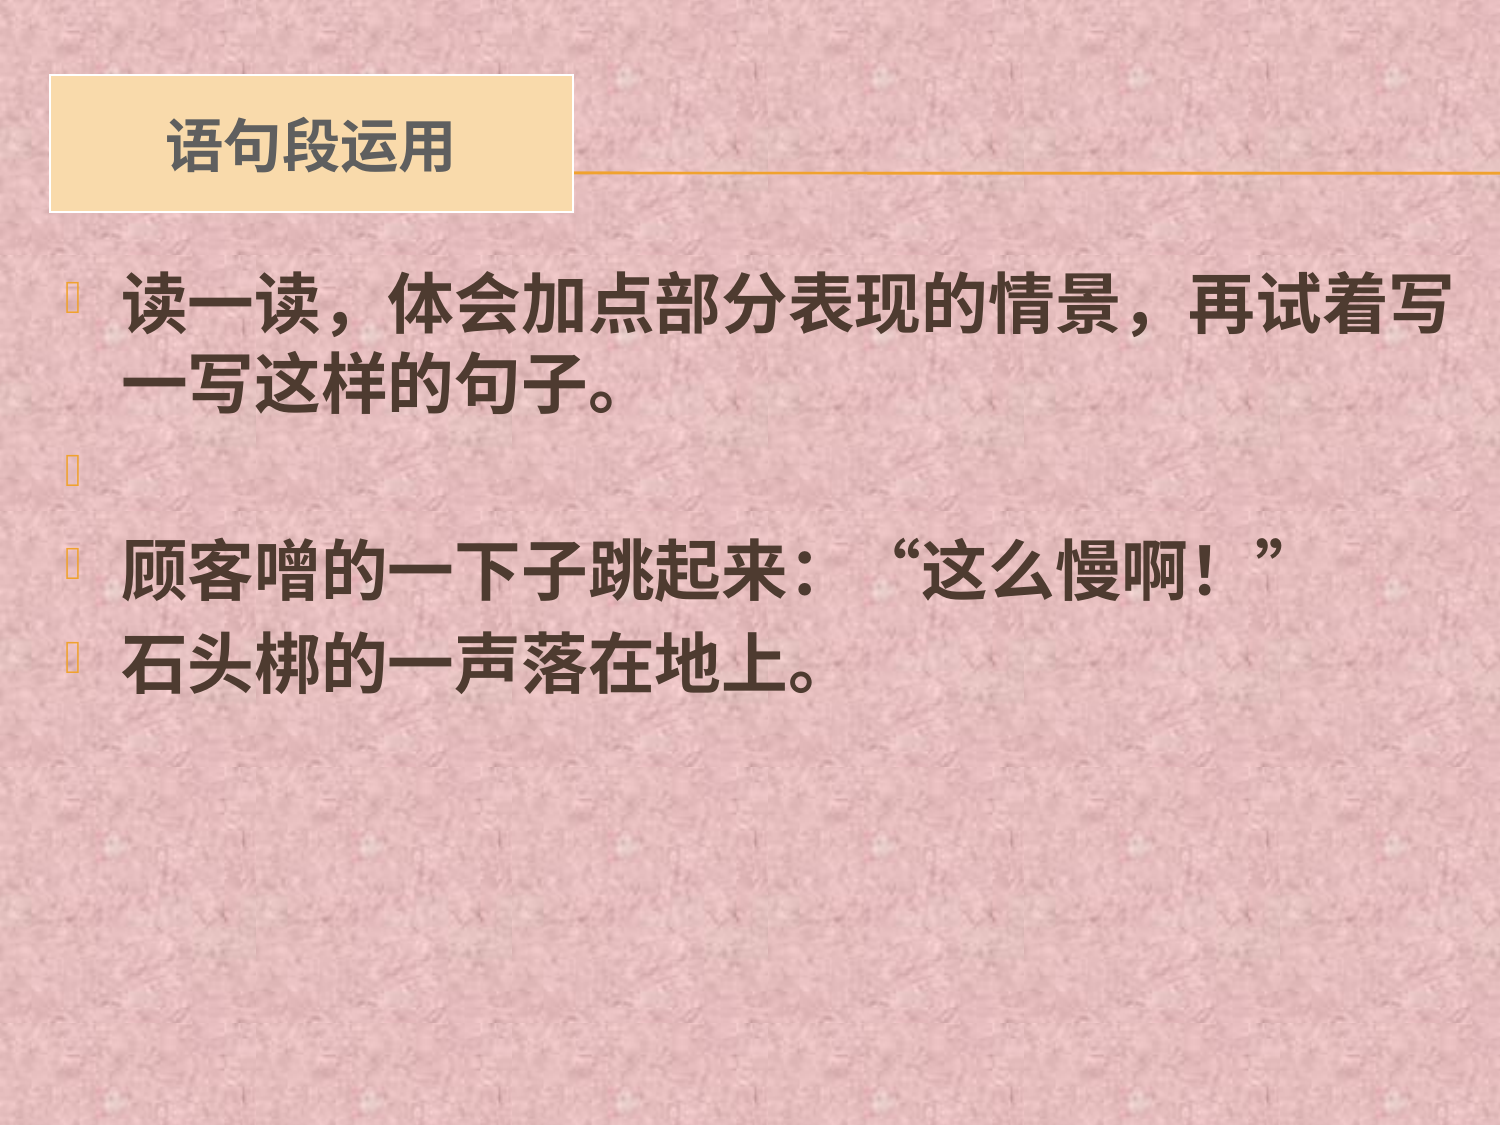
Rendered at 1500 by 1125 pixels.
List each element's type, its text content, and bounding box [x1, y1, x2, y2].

list 读一读，体会加点部分表现的情景，再试着写一写这样的句子。 顾客噌的一下子跳起来：“这么慢啊！” 石头梆的一声落在地上。 [50, 254, 1475, 998]
title 语句段运用 [50, 75, 573, 213]
picture [0, 0, 1500, 1125]
